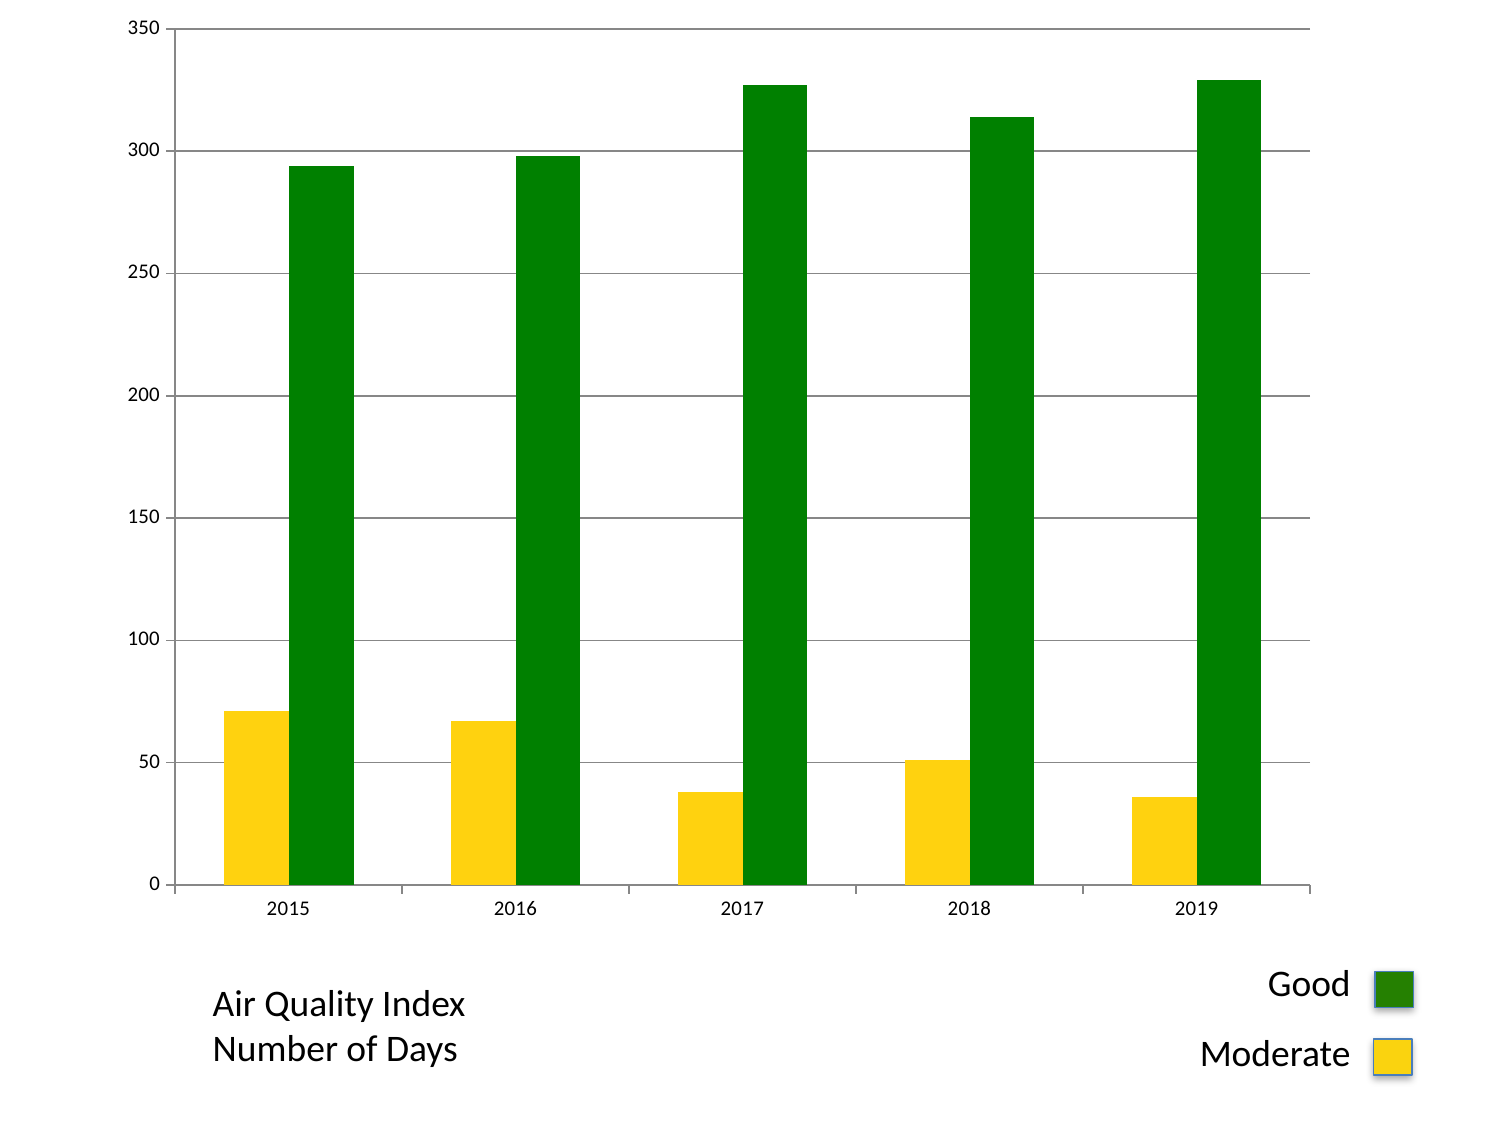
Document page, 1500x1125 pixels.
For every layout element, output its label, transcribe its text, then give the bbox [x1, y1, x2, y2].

chart [102, 0, 1335, 940]
text_box [1373, 1038, 1413, 1076]
text_box [1374, 971, 1414, 1008]
text_box Air Quality Index Number of Days [198, 971, 741, 1077]
text_box Good Moderate [802, 951, 1366, 1082]
